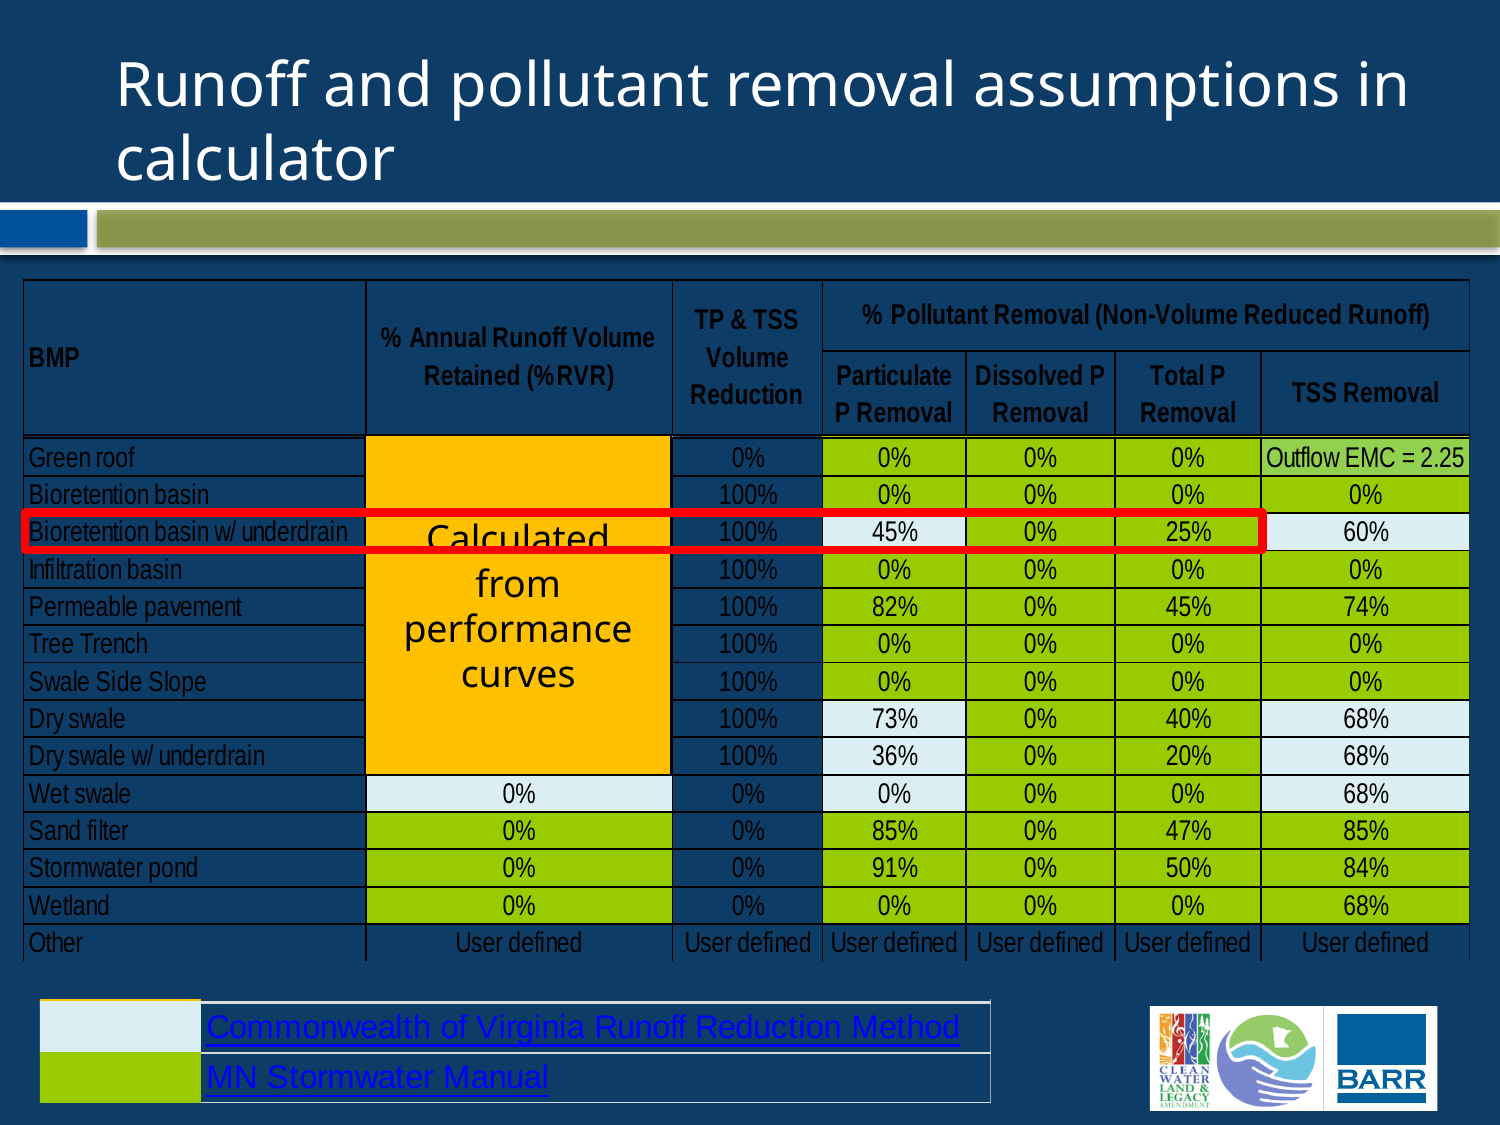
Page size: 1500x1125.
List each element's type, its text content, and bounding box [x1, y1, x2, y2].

picture [1149, 1006, 1323, 1111]
title Runoff and pollutant removal assumptions in calculator [100, 37, 1438, 200]
picture [37, 999, 994, 1105]
picture [22, 278, 1472, 963]
